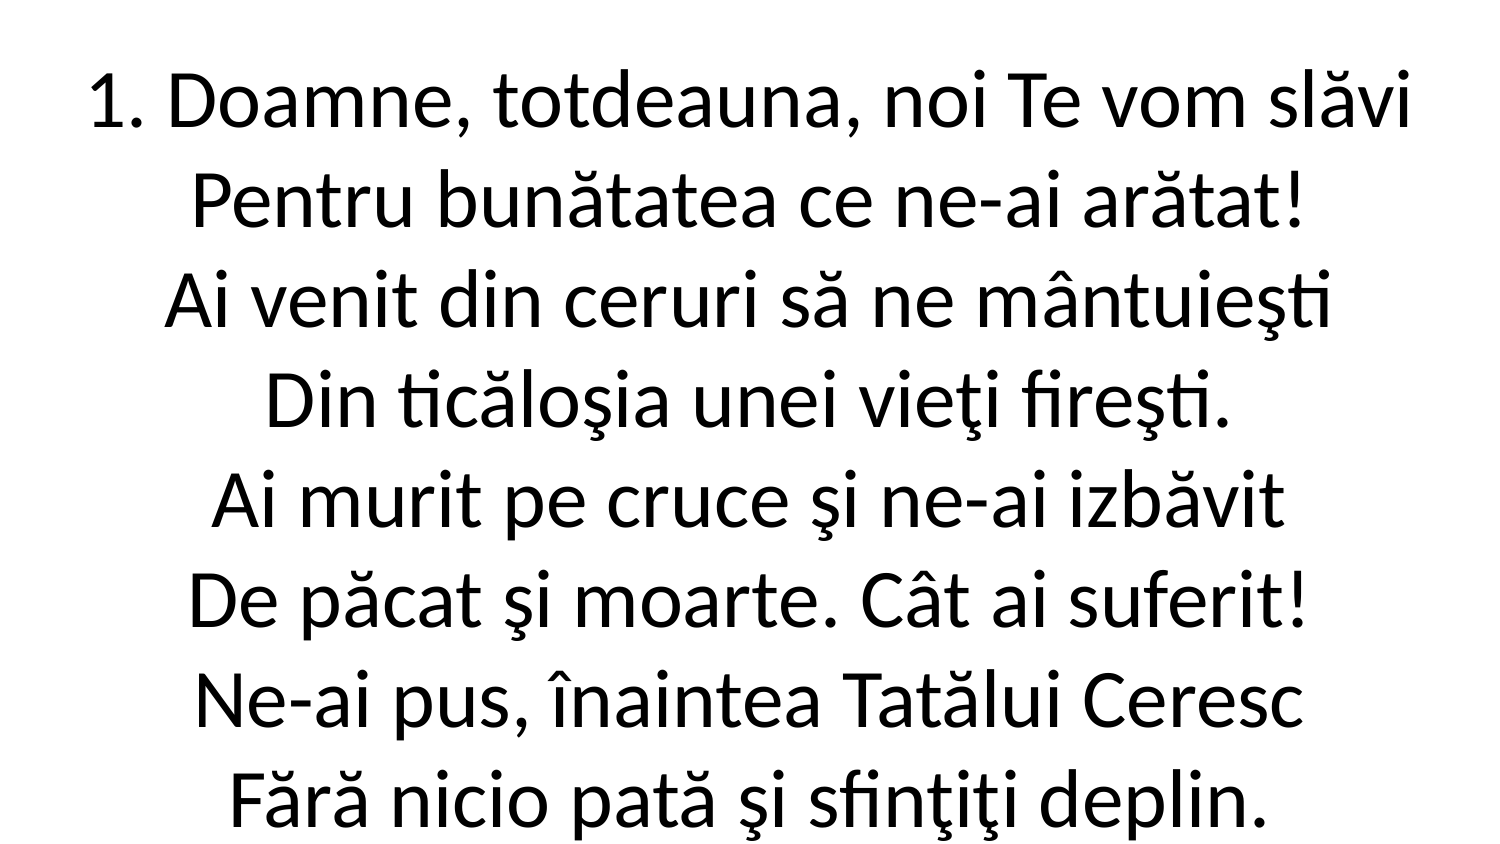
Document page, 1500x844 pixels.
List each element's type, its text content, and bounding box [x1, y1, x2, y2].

text_box 1. Doamne, totdeauna, noi Te vom slăvi Pentru bunătatea ce ne-ai arătat! Ai venit din ceruri să ne mântuieşti Din ticăloşia unei vieţi fireşti. Ai murit pe cruce şi ne-ai izbăvit De păcat şi moarte. Cât ai suferit! Ne-ai pus, înaintea Tatălui Ceresc Fără nicio pată şi sfinţiţi deplin. [70, 0, 1430, 844]
